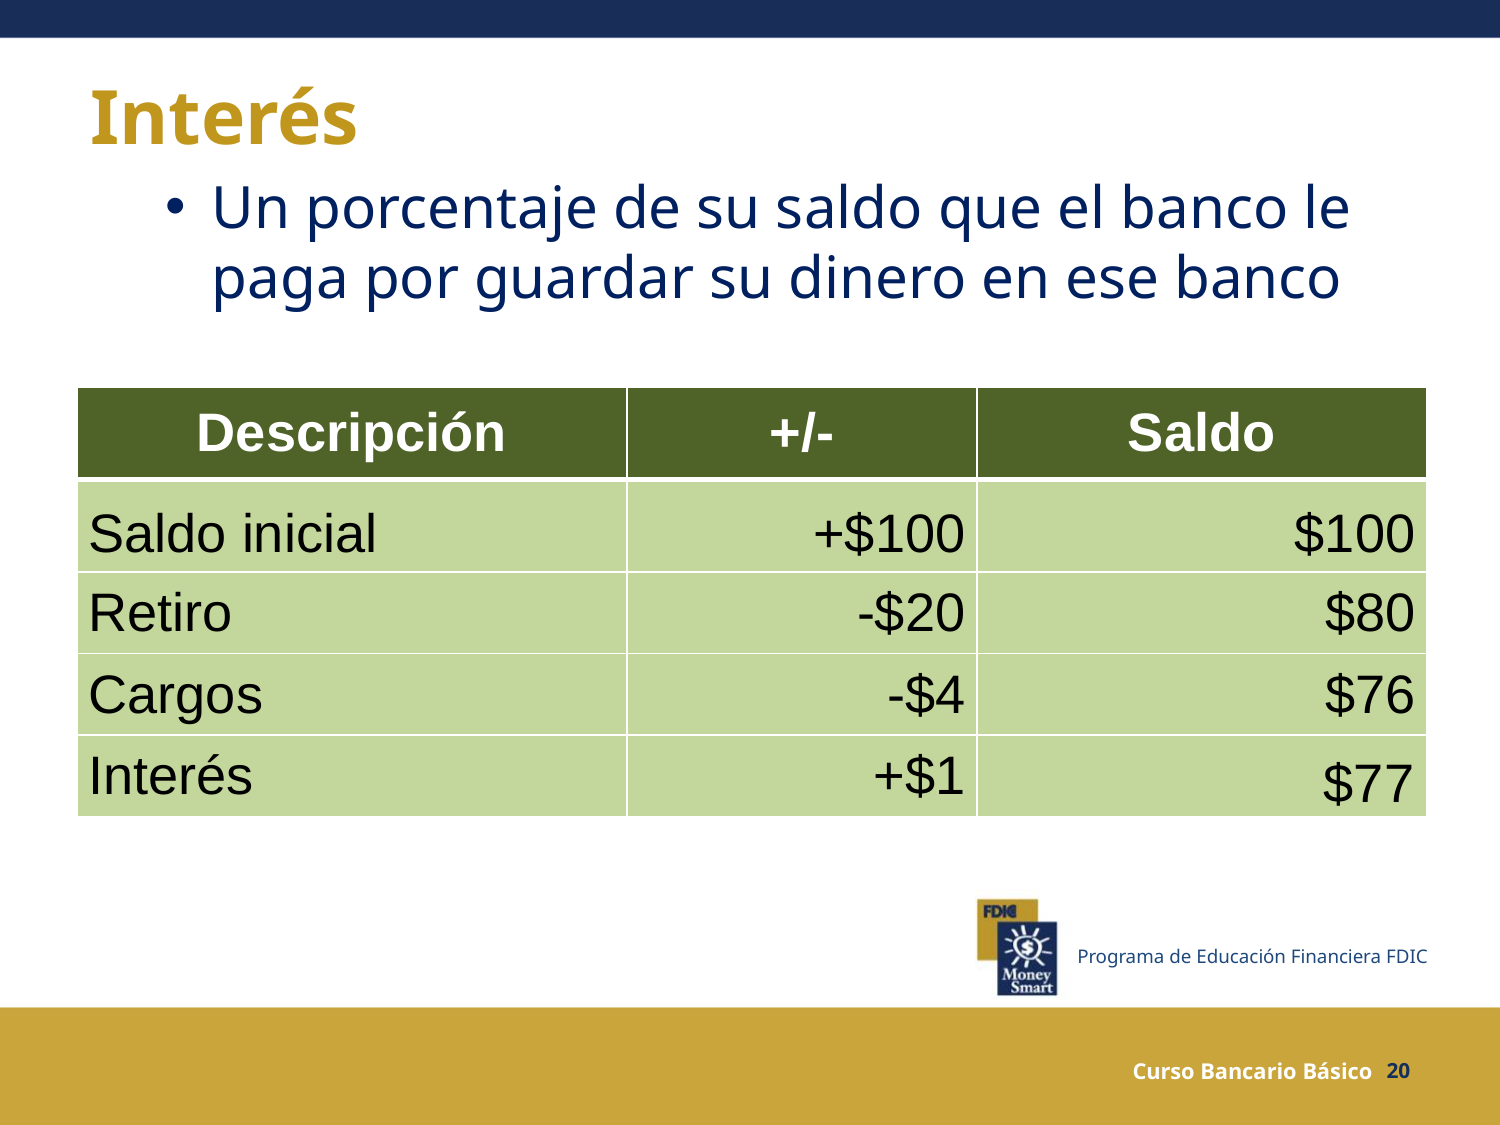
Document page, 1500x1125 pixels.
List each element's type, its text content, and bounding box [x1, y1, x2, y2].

table_header Saldo [978, 388, 1426, 477]
list Un porcentaje de su saldo que el banco le paga por guardar su dinero en ese banco [74, 162, 1426, 863]
table_header +/- [628, 388, 976, 477]
table_cell $100 [978, 482, 1426, 571]
table_cell Interés [78, 736, 626, 816]
table_cell $80 [978, 573, 1426, 653]
table_cell Saldo inicial [78, 482, 626, 571]
table_cell Cargos [78, 654, 626, 734]
table_cell $76 [978, 654, 1426, 734]
table_cell +$100 [628, 482, 976, 571]
table_cell +$1 [628, 736, 976, 816]
table_cell -$4 [628, 654, 976, 734]
table_cell -$20 [628, 573, 976, 653]
table_cell Retiro [78, 573, 626, 653]
table_cell [978, 736, 1426, 816]
picture [0, 0, 1500, 1125]
title Interés [74, 62, 1426, 162]
text_box $77 [1204, 737, 1430, 822]
table_header Descripción [78, 388, 626, 477]
